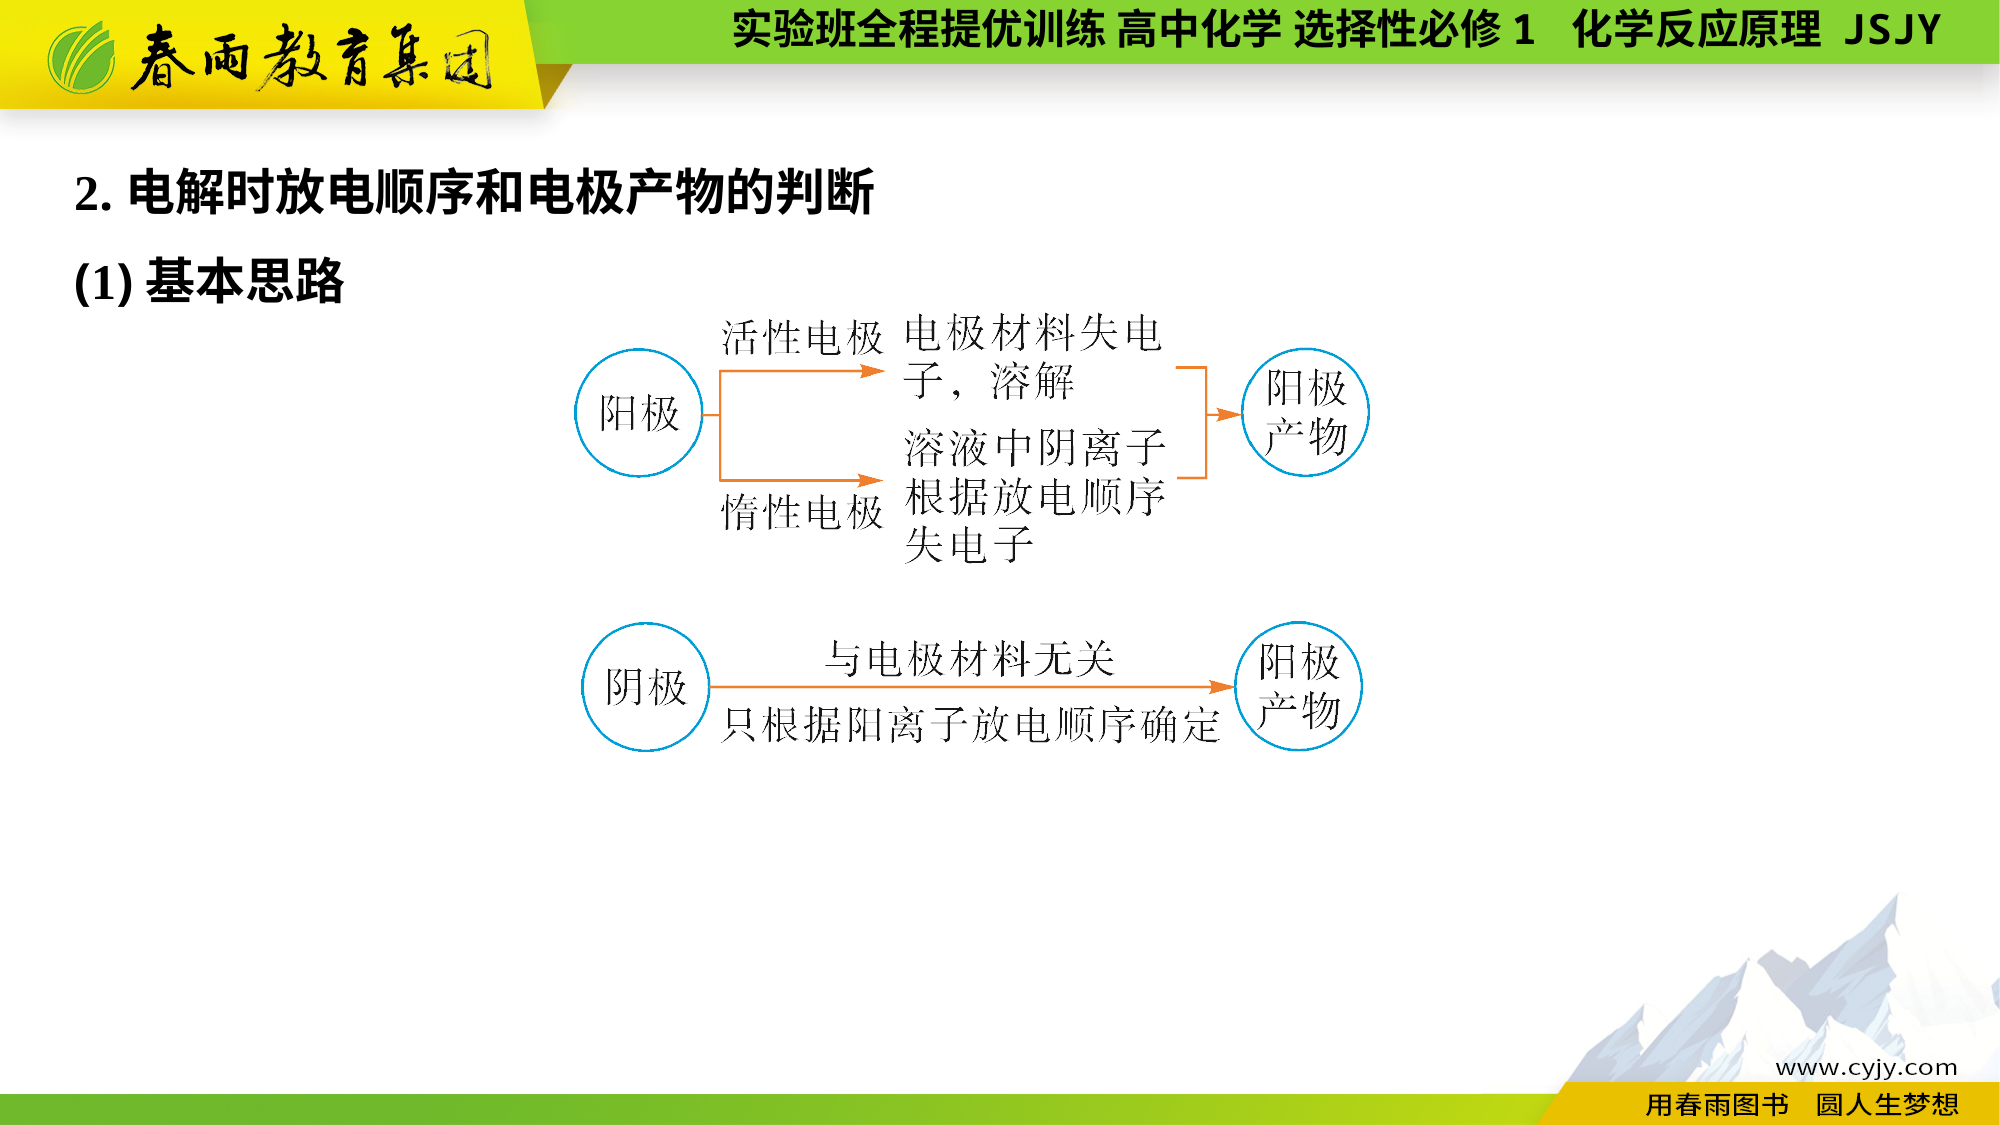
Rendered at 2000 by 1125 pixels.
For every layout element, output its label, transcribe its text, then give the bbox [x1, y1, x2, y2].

list 2.电解时放电顺序和电极产物的判断 (1)基本思路 [59, 122, 1944, 308]
picture [0, 0, 2000, 1125]
